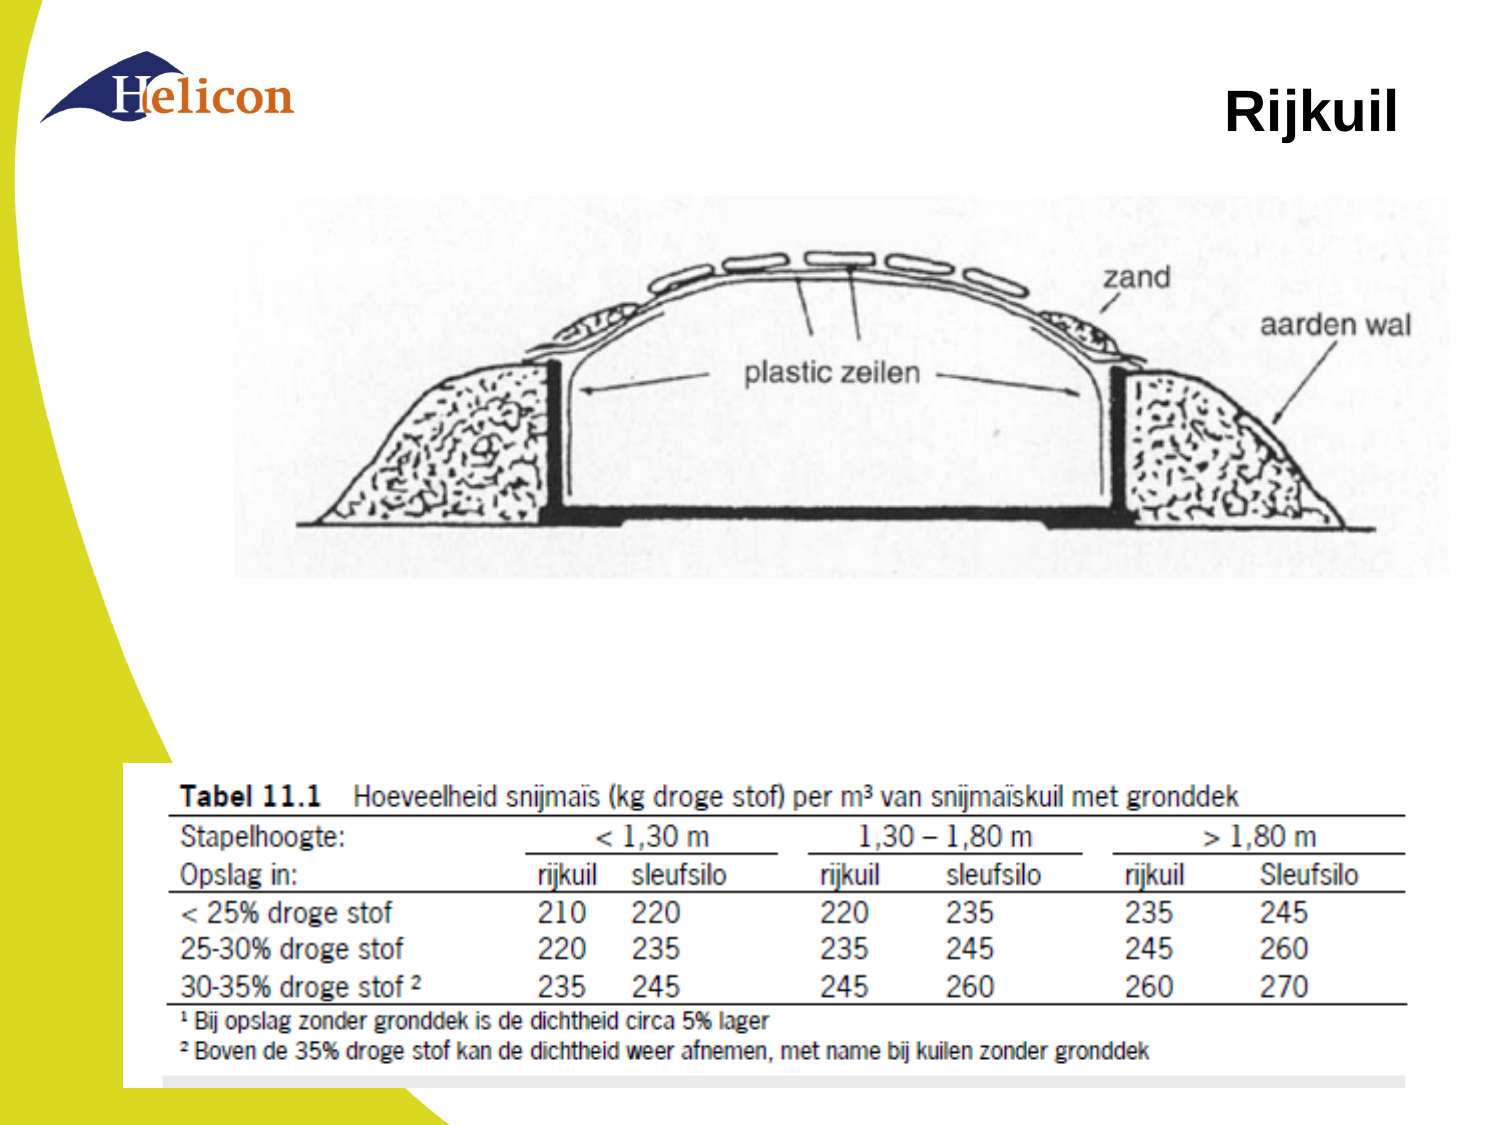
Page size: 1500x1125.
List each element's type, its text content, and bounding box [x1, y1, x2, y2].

title Rijkuil [324, 54, 1415, 161]
picture [0, 0, 1500, 1125]
